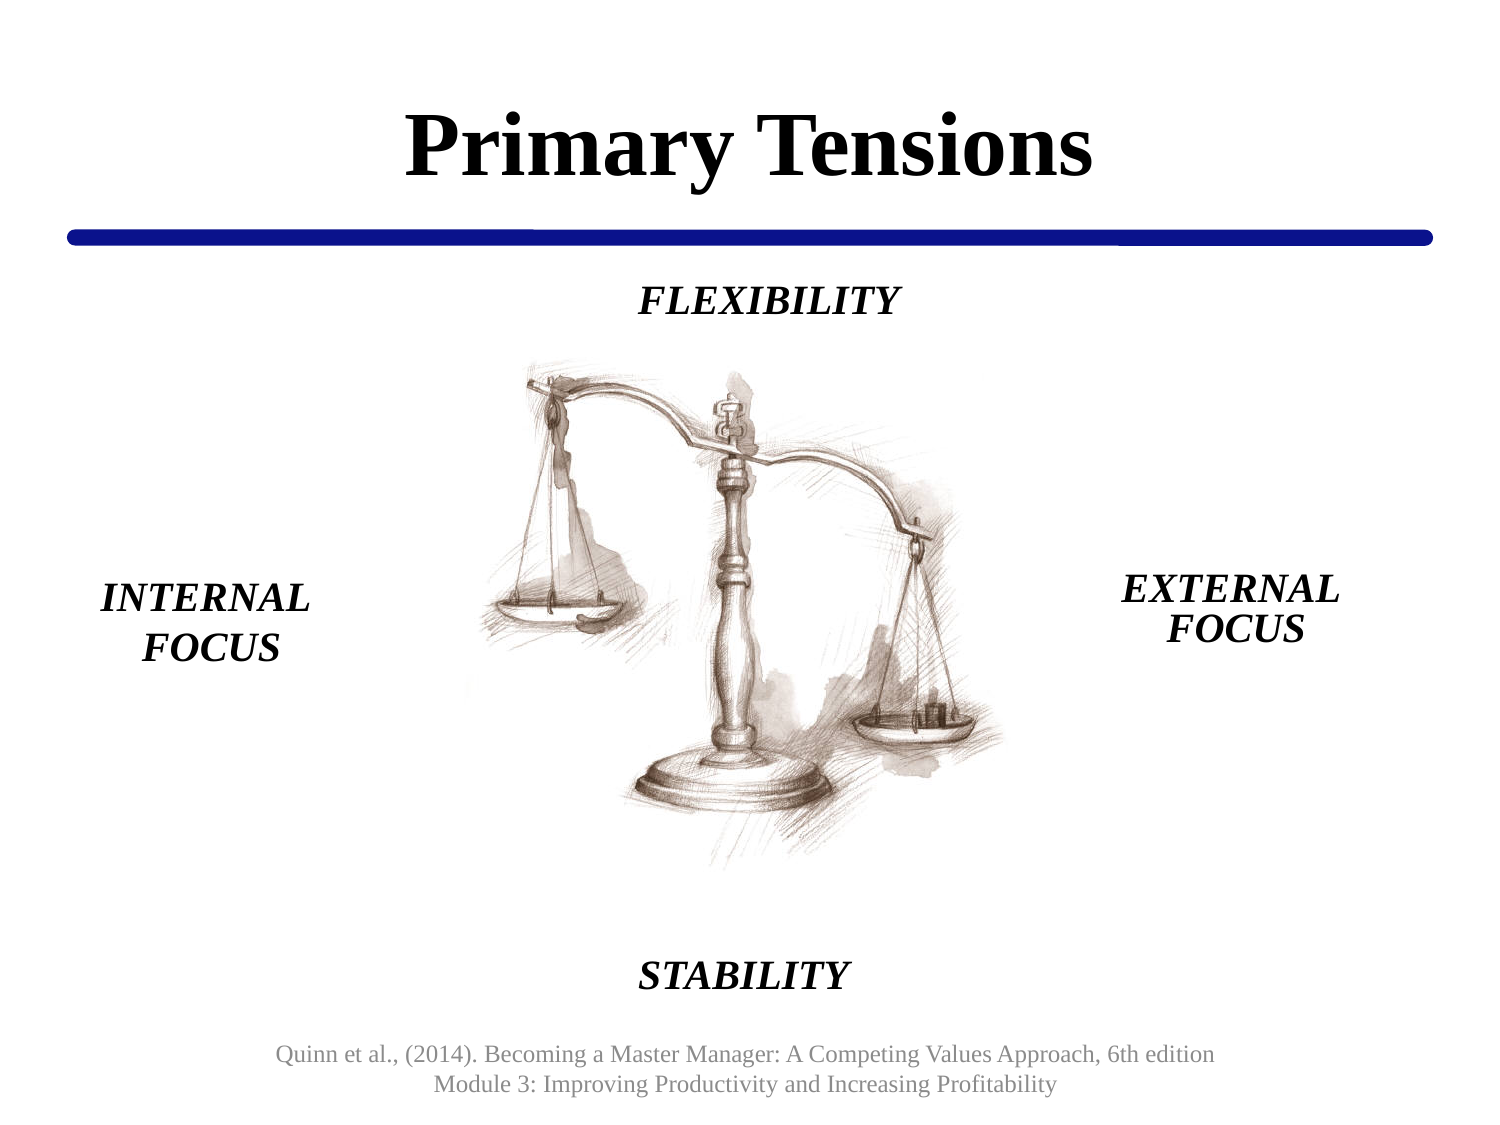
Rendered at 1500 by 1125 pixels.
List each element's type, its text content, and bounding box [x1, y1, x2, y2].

title Primary Tensions [75, 45, 1425, 233]
text_box FLEXIBILITY [612, 275, 925, 331]
text_box STABILITY [549, 950, 938, 1006]
picture [449, 349, 1042, 877]
footer Quinn et al., (2014). Becoming a Master Manager: A Competing Values Approach, 6th edition Module 3: Improving Productivity and Increasing Profitability [227, 1037, 1265, 1098]
text_box EXTERNAL FOCUS [1087, 562, 1375, 658]
text_box INTERNAL FOCUS [62, 562, 350, 679]
